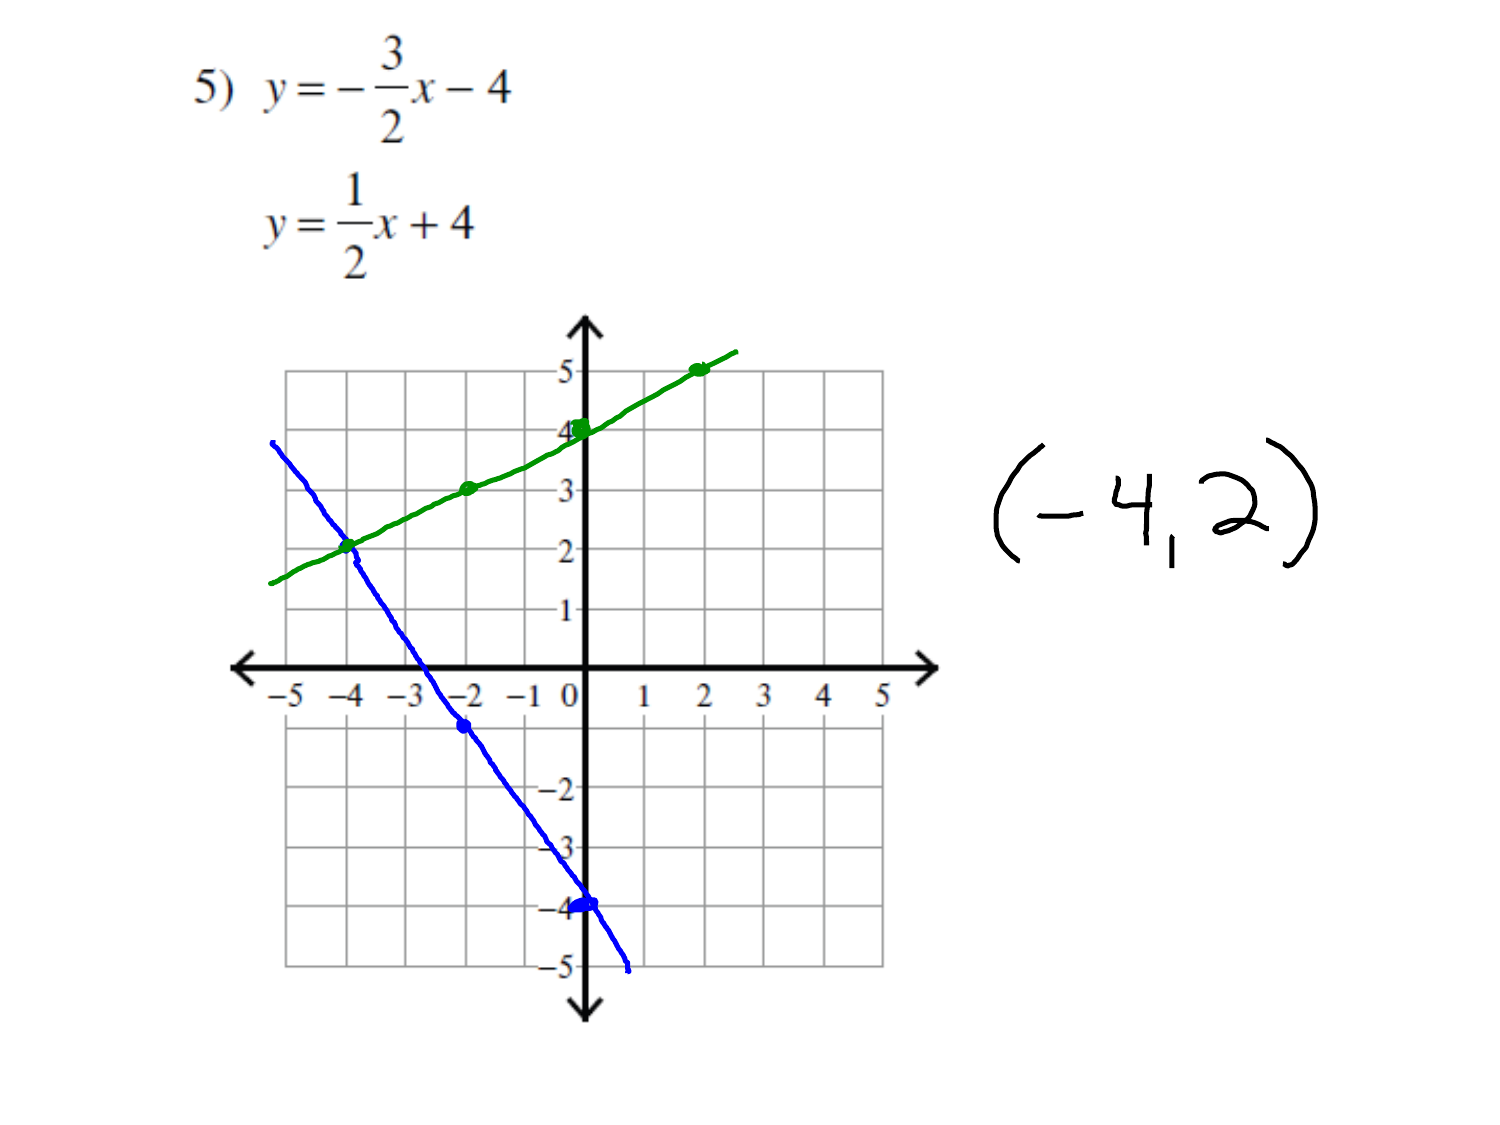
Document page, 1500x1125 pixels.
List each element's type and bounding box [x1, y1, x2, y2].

text_box [995, 439, 1316, 569]
picture [187, 0, 964, 1033]
